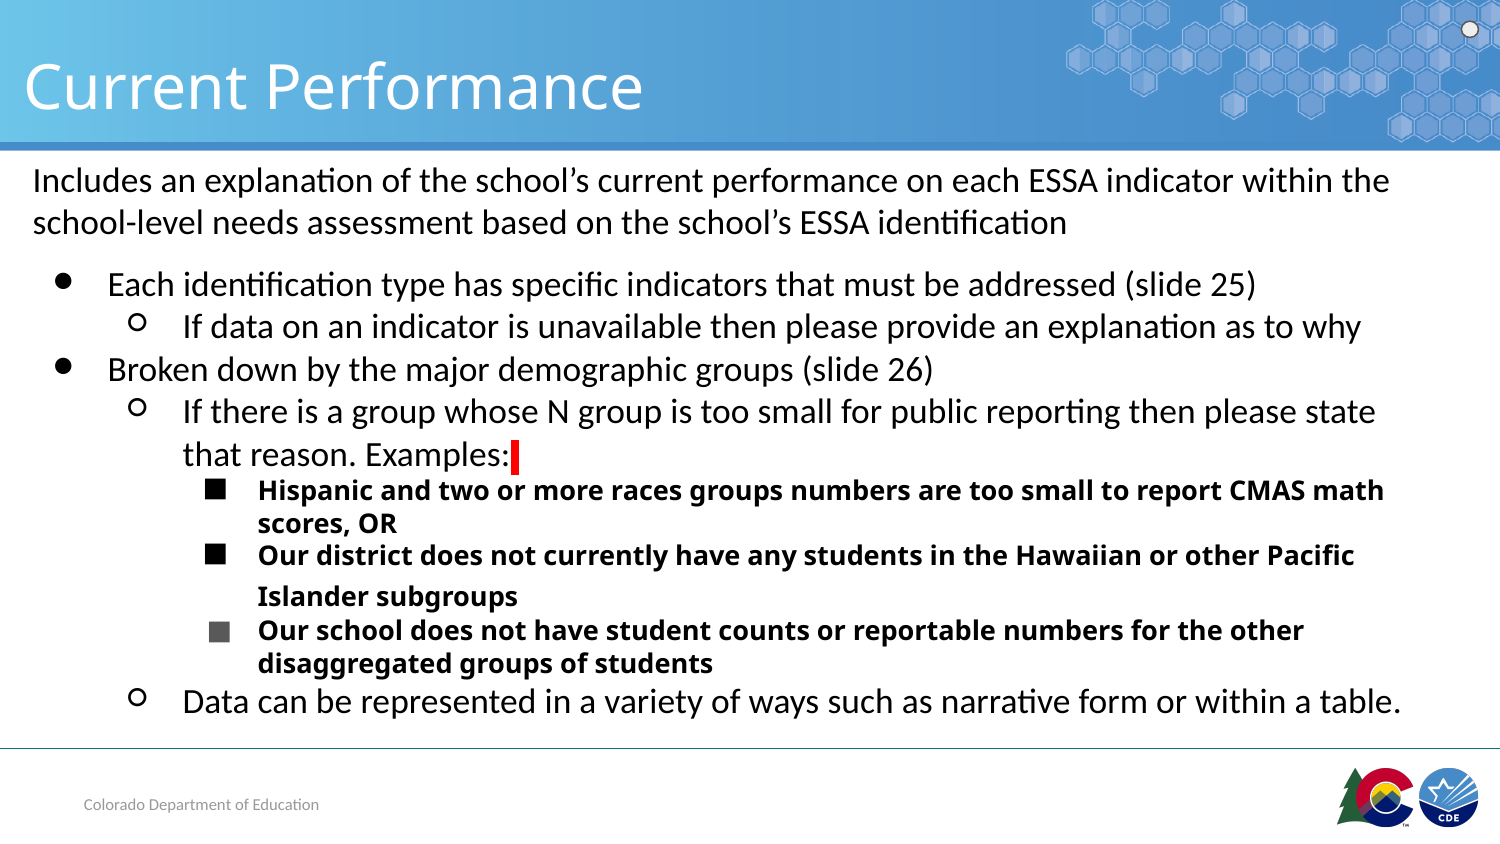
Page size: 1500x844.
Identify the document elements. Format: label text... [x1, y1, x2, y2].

title Current Performance [23, 37, 1422, 132]
picture [1336, 767, 1479, 828]
list Includes an explanation of the school’s current performance on each ESSA indicator within the school-level needs assessment based on the school’s ESSA identification Each identification type has specific indicators that must be addressed (slide 25) If data on an indicator is unavailable then please provide an explanation as to why Broken down by the major demographic groups (slide 26) If there is a group whose N group is too small for public reporting then please state that reason. Examples: Hispanic and two or more races groups numbers are too small to report CMAS math scores, OR Our district does not currently have any students in the Hawaiian or other Pacific Islander subgroups Our school does not have student counts or reportable numbers for the other disaggregated groups of students Data can be represented in a variety of ways such as narrative form or within a table. [32, 157, 1431, 748]
picture [0, 0, 1500, 151]
text_box [1461, 21, 1479, 38]
